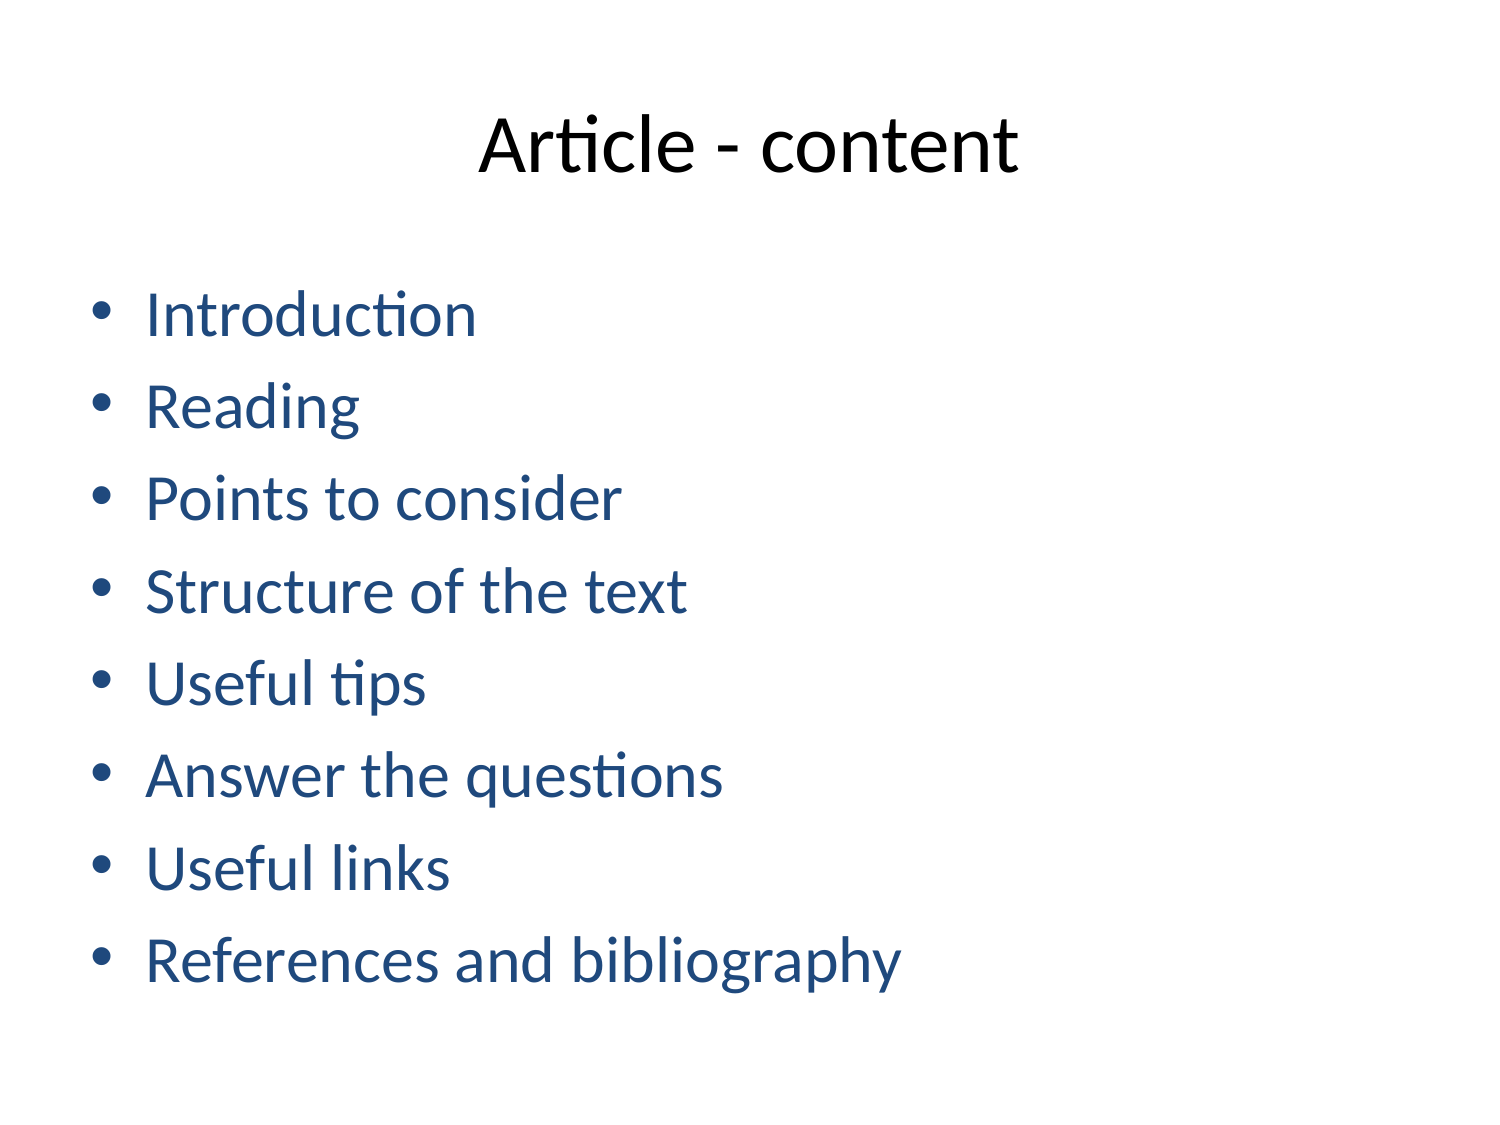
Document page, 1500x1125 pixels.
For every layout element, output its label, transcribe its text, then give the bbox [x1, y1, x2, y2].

title Article - content [75, 45, 1425, 233]
list Introduction Reading Points to consider Structure of the text Useful tips Answer the questions Useful links References and bibliography [75, 262, 1425, 1005]
